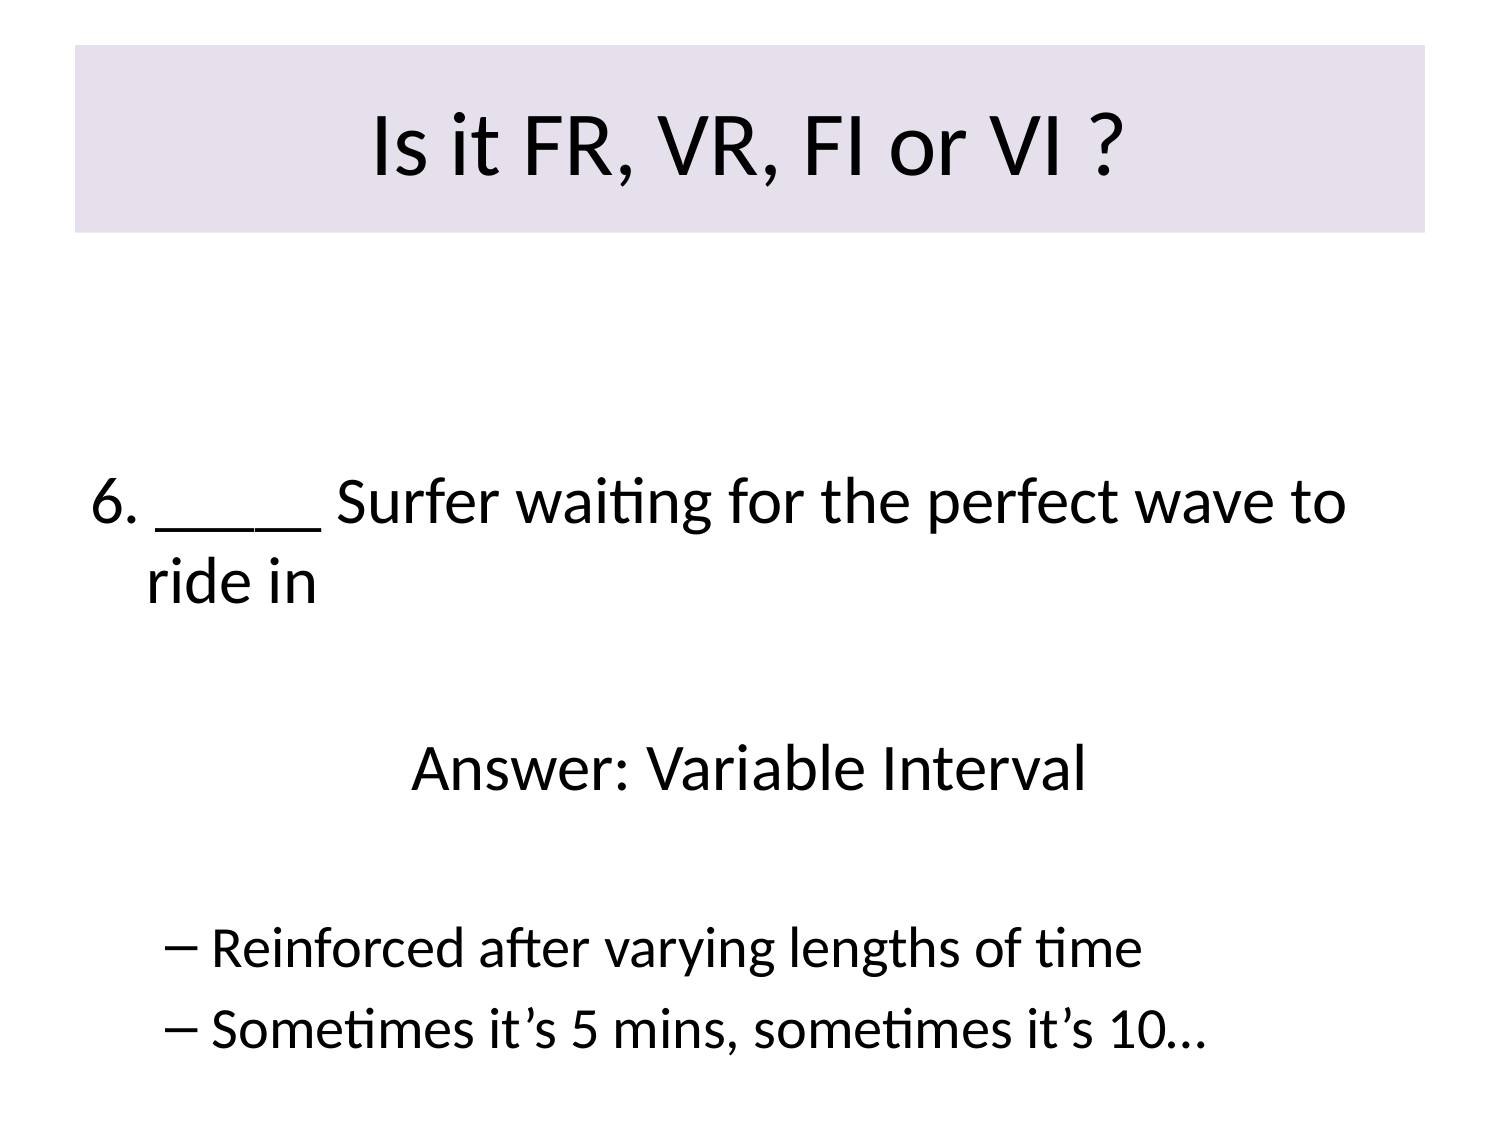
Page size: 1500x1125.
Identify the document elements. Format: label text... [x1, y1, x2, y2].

list 6. _____ Surfer waiting for the perfect wave to ride in Answer: Variable Interval Reinforced after varying lengths of time Sometimes it’s 5 mins, sometimes it’s 10… [75, 262, 1425, 1075]
title Is it FR, VR, FI or VI ? [75, 45, 1425, 233]
